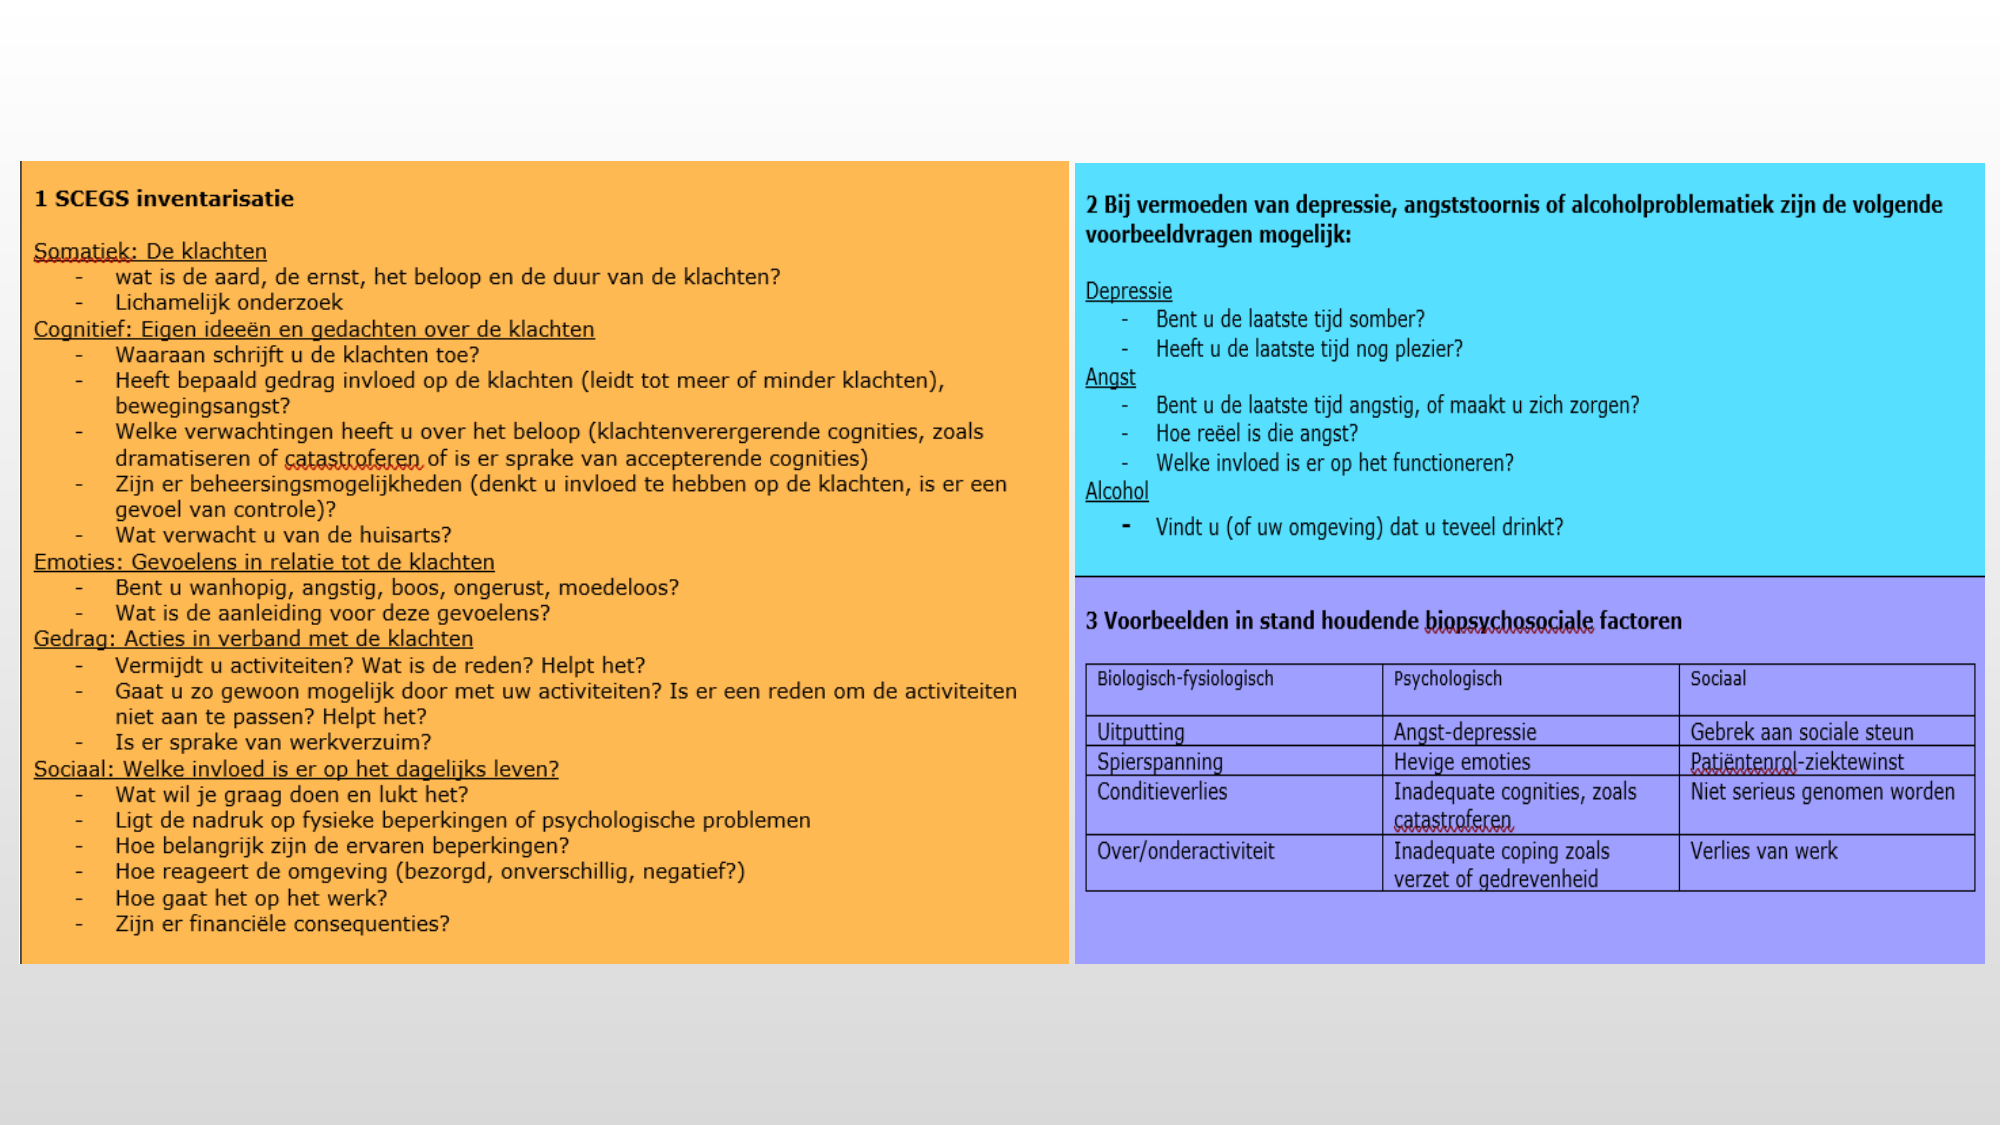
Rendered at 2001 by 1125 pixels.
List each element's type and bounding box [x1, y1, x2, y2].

picture [19, 161, 1069, 964]
picture [1075, 163, 1985, 964]
